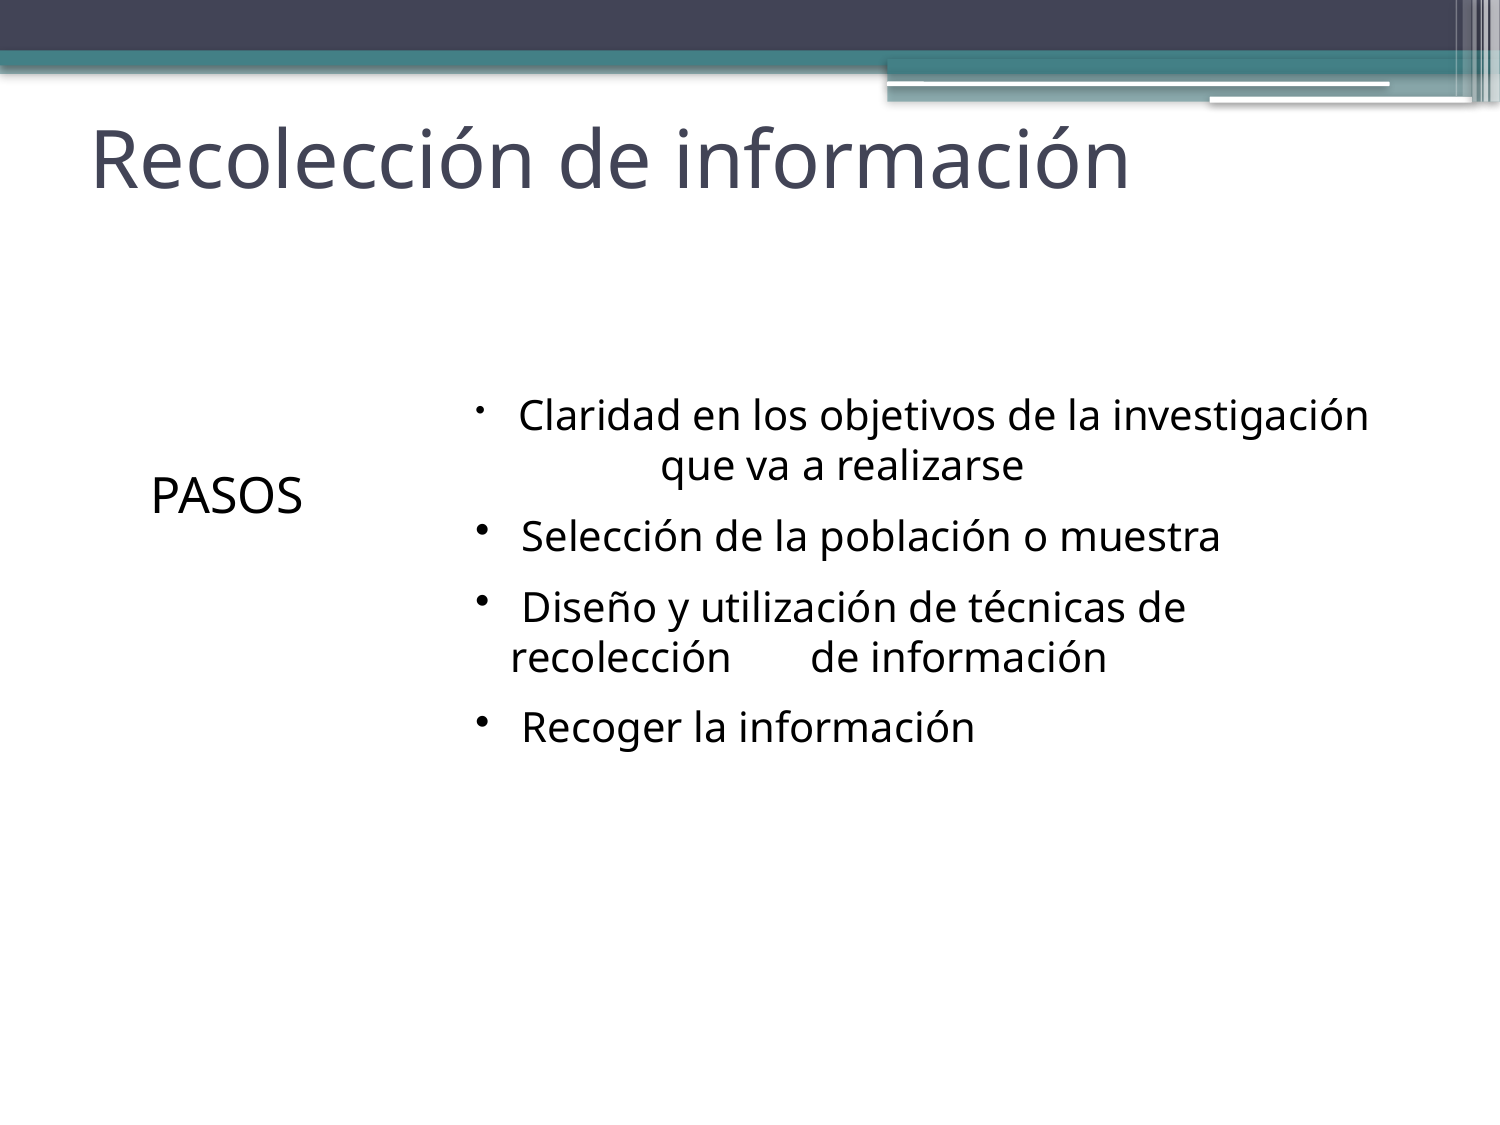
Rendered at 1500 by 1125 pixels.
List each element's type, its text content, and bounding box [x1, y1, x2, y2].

text_box PASOS [135, 456, 386, 531]
text_box Claridad en los objetivos de la investigación que va a realizarse Selección de la población o muestra Diseño y utilización de técnicas de recolección de información Recoger la información [460, 381, 1386, 759]
title Recolección de información [75, 99, 1350, 213]
